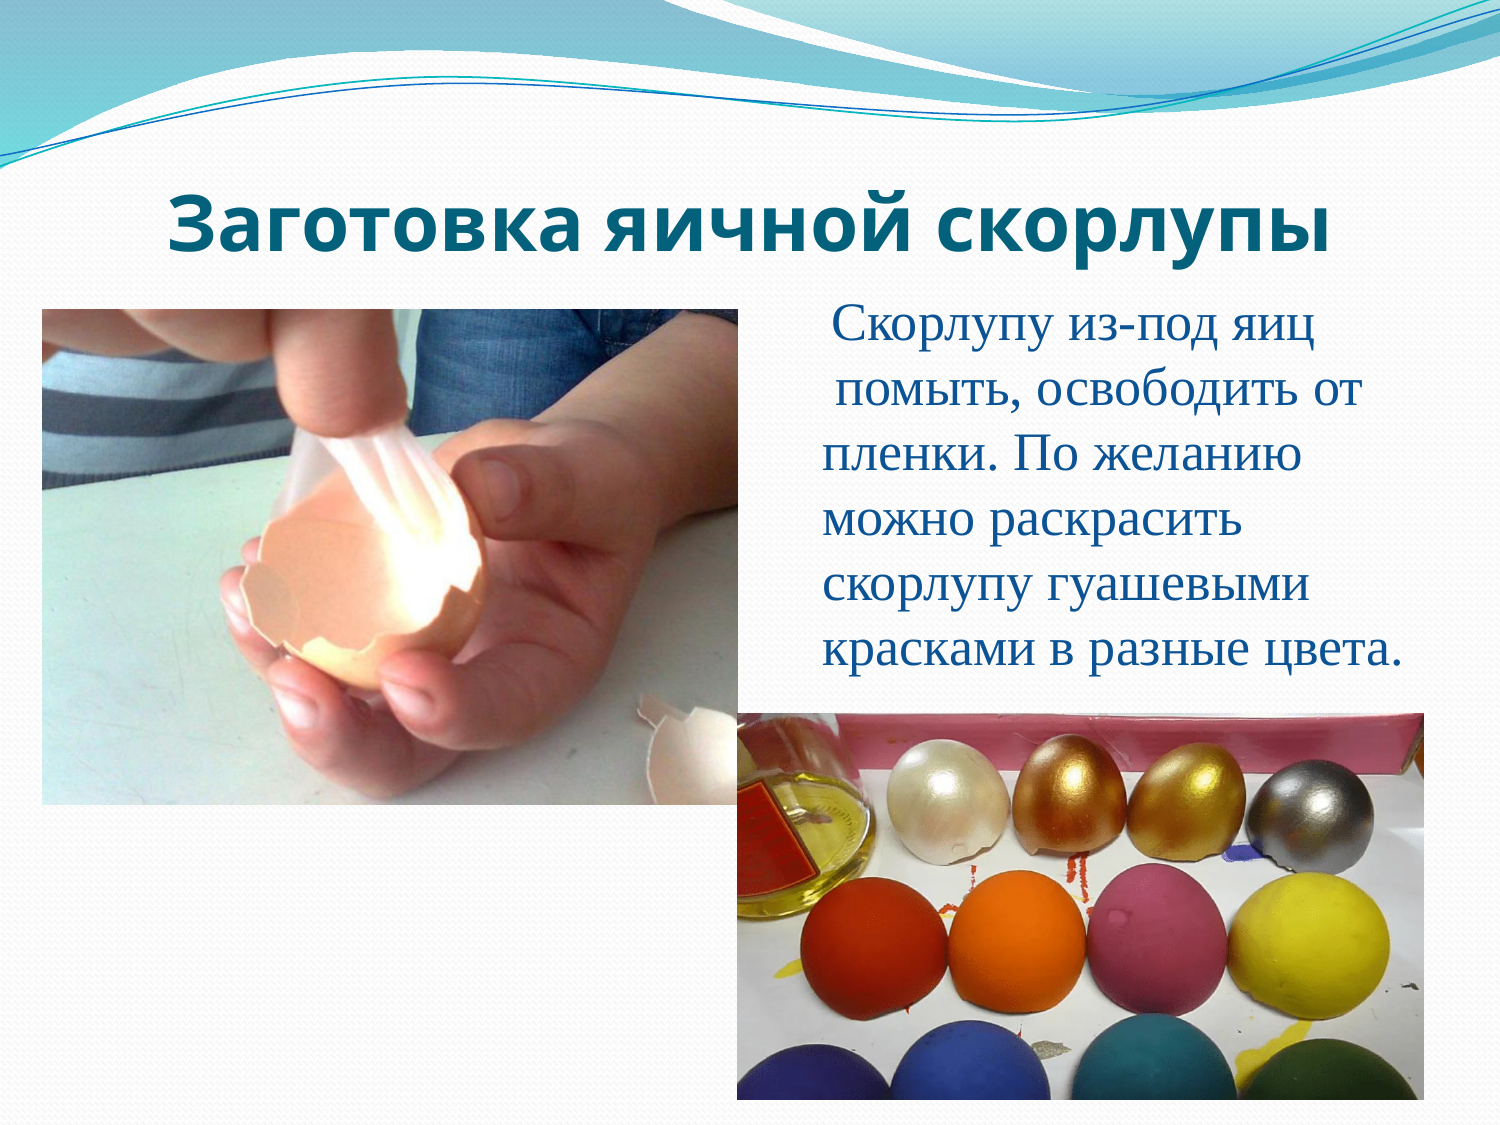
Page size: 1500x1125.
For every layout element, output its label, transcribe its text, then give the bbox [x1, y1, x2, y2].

list Скорлупу из-под яиц помыть, освободить от пленки. По желанию можно раскрасить скорлупу гуашевыми красками в разные цвета. [762, 278, 1425, 715]
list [42, 308, 738, 805]
picture [737, 713, 1424, 1100]
title Заготовка яичной скорлупы [75, 115, 1425, 268]
